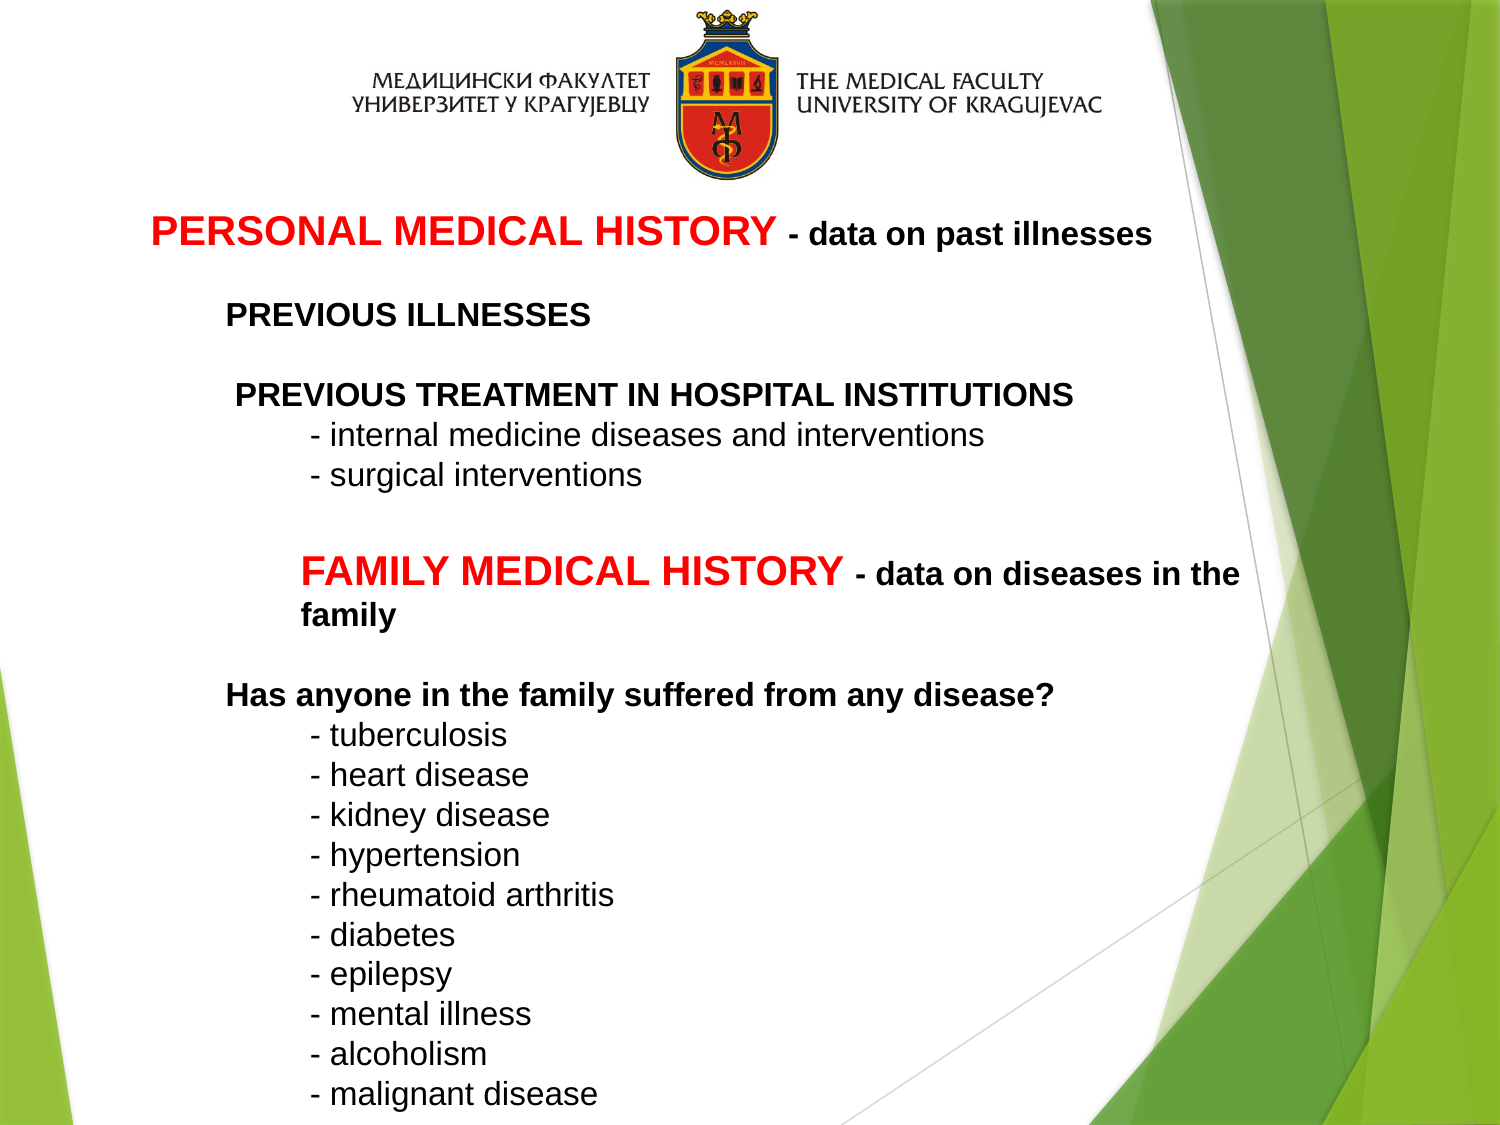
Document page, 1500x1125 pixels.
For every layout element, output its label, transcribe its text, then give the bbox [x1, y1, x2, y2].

picture [328, 0, 1125, 191]
text_box PERSONAL MEDICAL HISTORY - data on past illnesses PREVIOUS ILLNESSES PREVIOUS TREATMENT IN HOSPITAL INSTITUTIONS - internal medicine diseases and interventions - surgical interventions FAMILY MEDICAL HISTORY - data on diseases in the family Has anyone in the family suffered from any disease? - tuberculosis - heart disease - kidney disease - hypertension - rheumatoid arthritis - diabetes - epilepsy - mental illness - alcoholism - malignant disease [135, 196, 1343, 1120]
